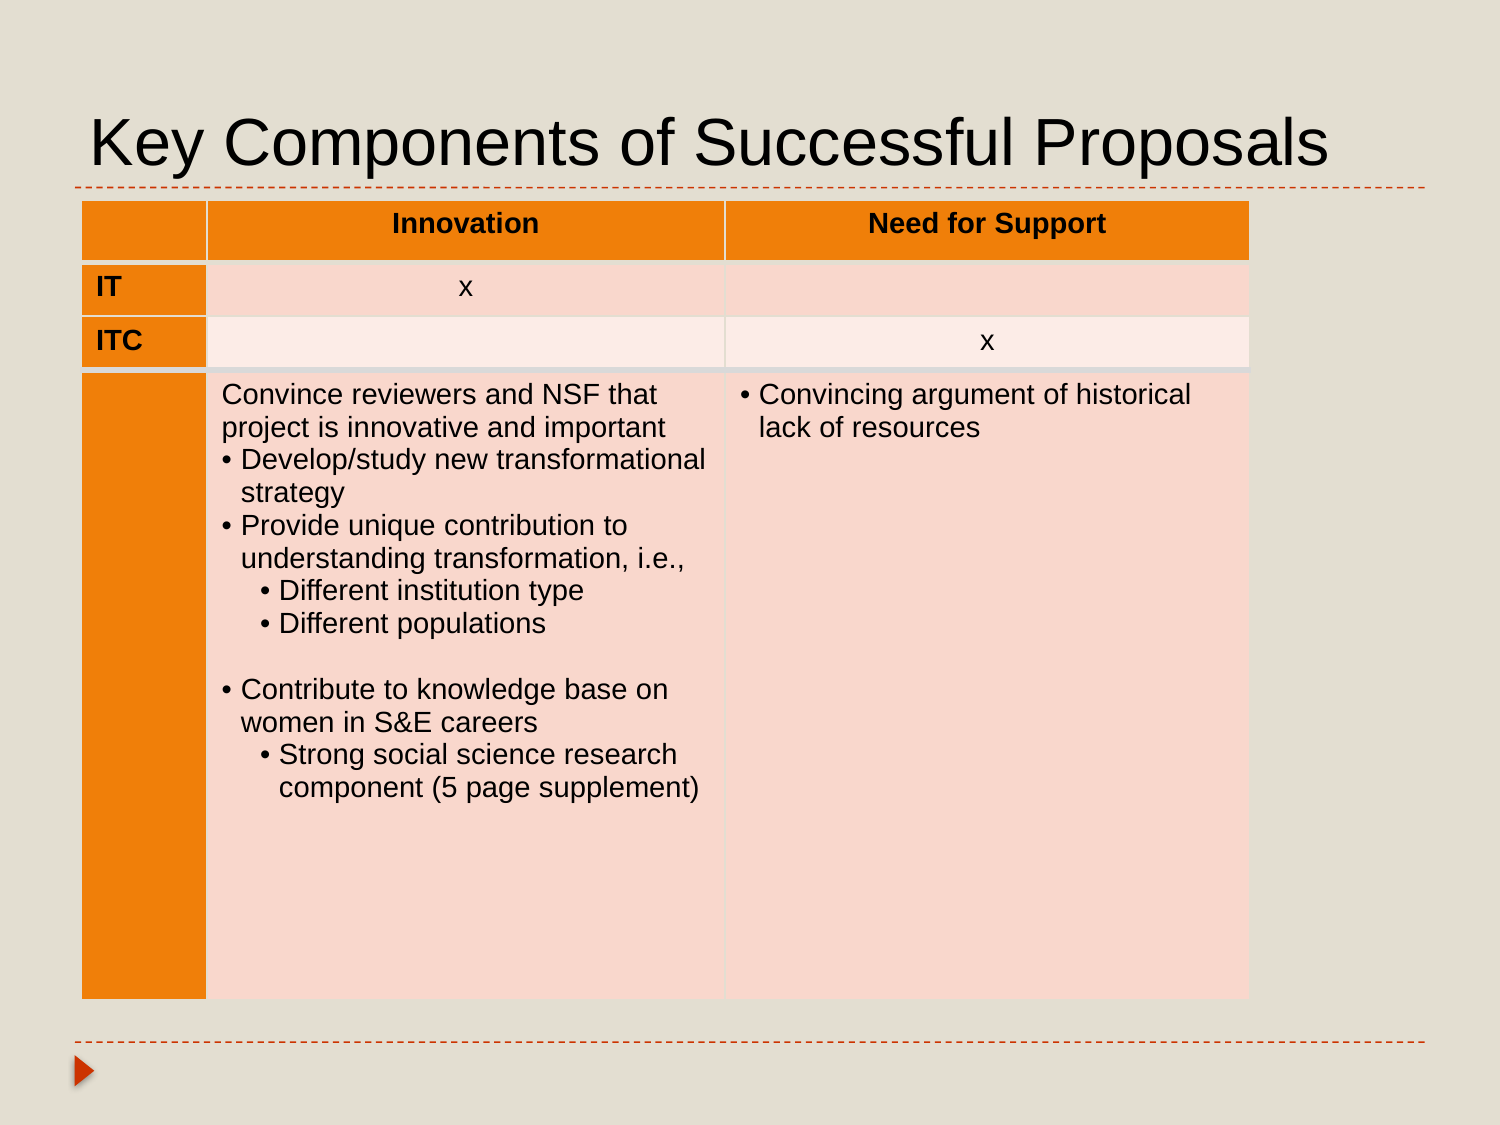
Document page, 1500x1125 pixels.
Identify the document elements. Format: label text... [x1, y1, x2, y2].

table_header [82, 201, 206, 260]
table_cell Convincing argument of historical lack of resources [726, 373, 1249, 999]
table_header Need for Support [726, 201, 1249, 260]
table_header Innovation [208, 201, 724, 260]
table_cell [726, 265, 1249, 315]
table_cell [82, 373, 206, 999]
table_cell Convince reviewers and NSF that project is innovative and important Develop/study new transformational strategy Provide unique contribution to understanding transformation, i.e., Different institution type Different populations Contribute to knowledge base on women in S&E careers Strong social science research component (5 page supplement) [208, 373, 724, 999]
table_cell IT [82, 265, 206, 315]
table_cell x [208, 265, 724, 315]
table_cell x [726, 317, 1249, 367]
title Key Components of Successful Proposals [75, 24, 1425, 188]
table_cell ITC [82, 317, 206, 367]
table_cell [208, 317, 724, 367]
